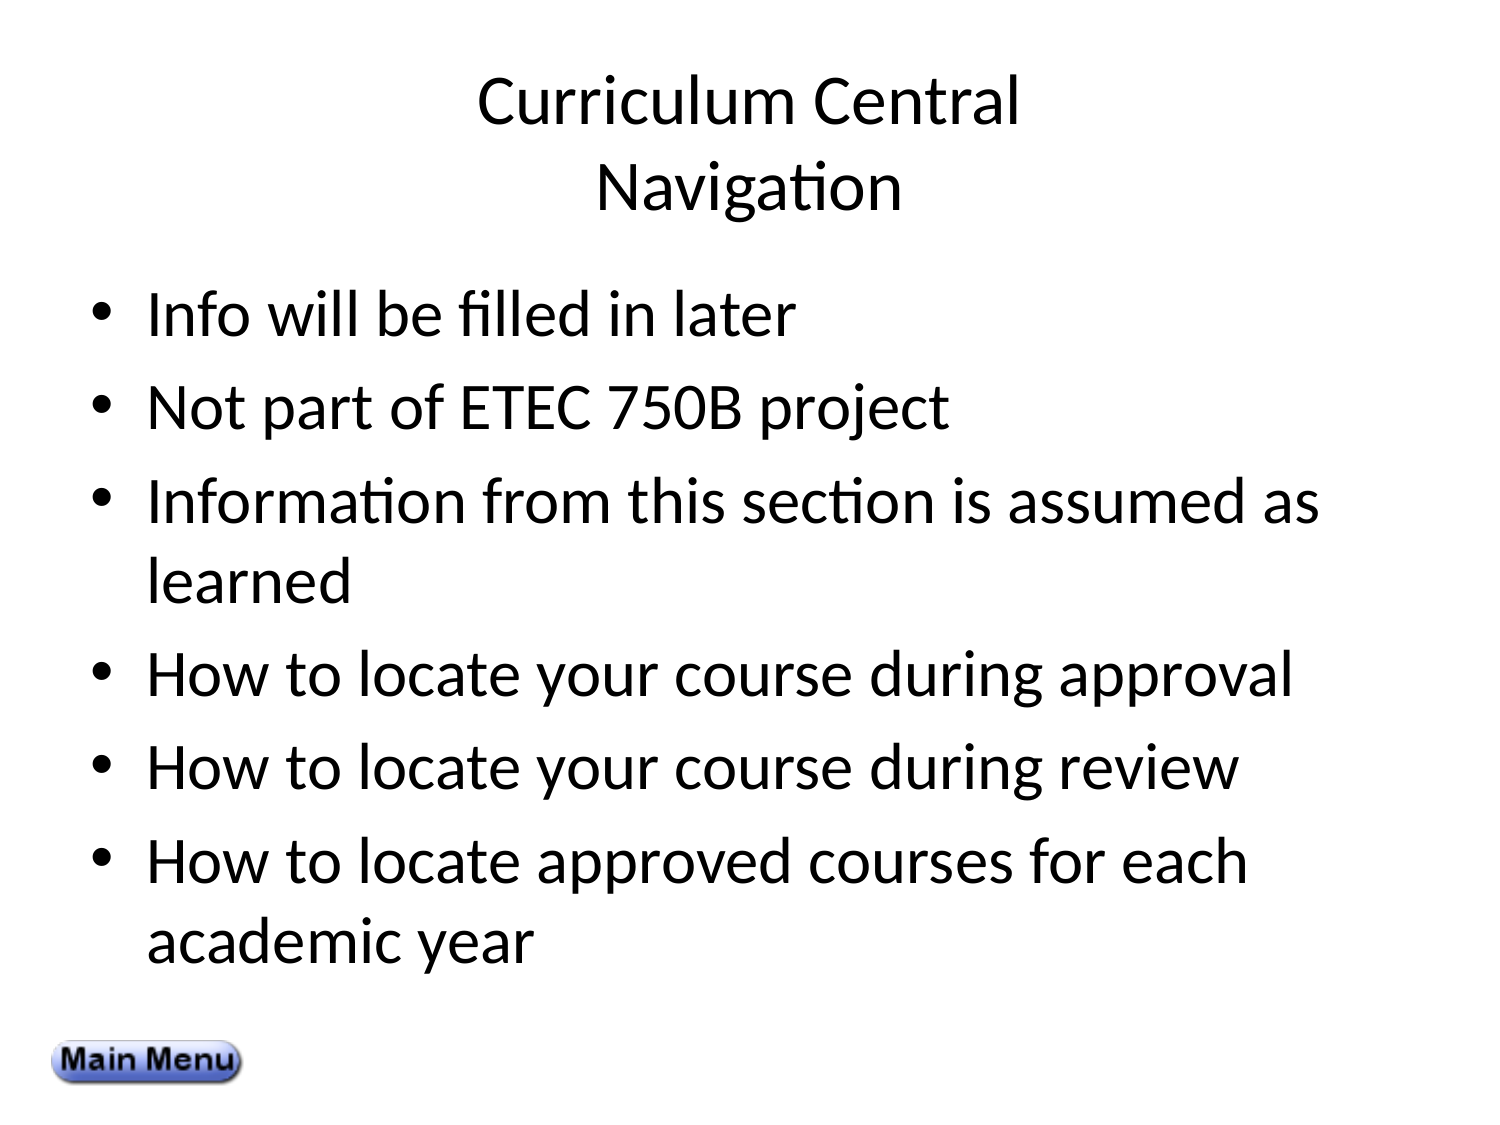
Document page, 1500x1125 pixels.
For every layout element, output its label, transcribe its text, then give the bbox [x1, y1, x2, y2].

picture [50, 1039, 248, 1090]
title Curriculum Central Navigation [75, 45, 1425, 233]
list Info will be filled in later Not part of ETEC 750B project Information from this section is assumed as learned How to locate your course during approval How to locate your course during review How to locate approved courses for each academic year [75, 262, 1425, 1005]
